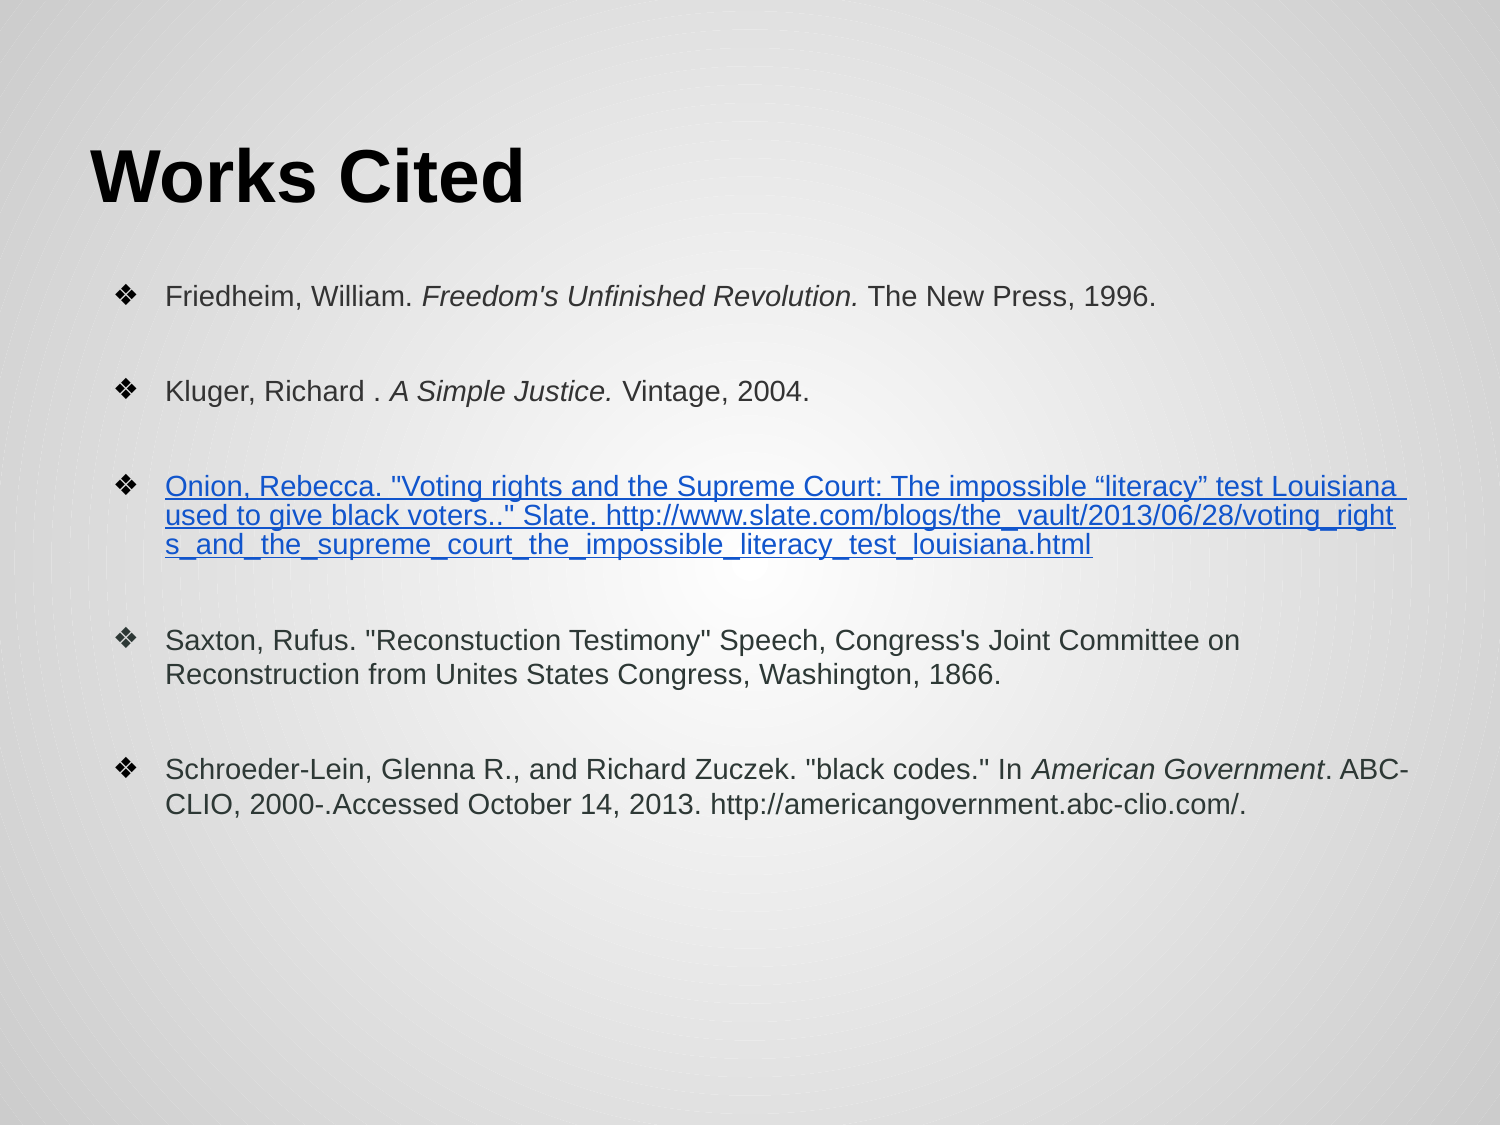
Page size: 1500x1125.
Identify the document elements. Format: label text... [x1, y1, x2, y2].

list Friedheim, William. Freedom's Unfinished Revolution. The New Press, 1996. Kluger, Richard . A Simple Justice. Vintage, 2004. Onion, Rebecca. "Voting rights and the Supreme Court: The impossible “literacy” test Louisiana used to give black voters.." Slate. http://www.slate.com/blogs/the_vault/2013/06/28/voting_rights_and_the_supreme_court_the_impossible_literacy_test_louisiana.html Saxton, Rufus. "Reconstuction Testimony" Speech, Congress's Joint Committee on Reconstruction from Unites States Congress, Washington, 1866. Schroeder-Lein, Glenna R., and Richard Zuczek. "black codes." In American Government. ABC-CLIO, 2000-.Accessed October 14, 2013. http://americangovernment.abc-clio.com/. [75, 262, 1425, 1078]
title Works Cited [75, 45, 1425, 233]
